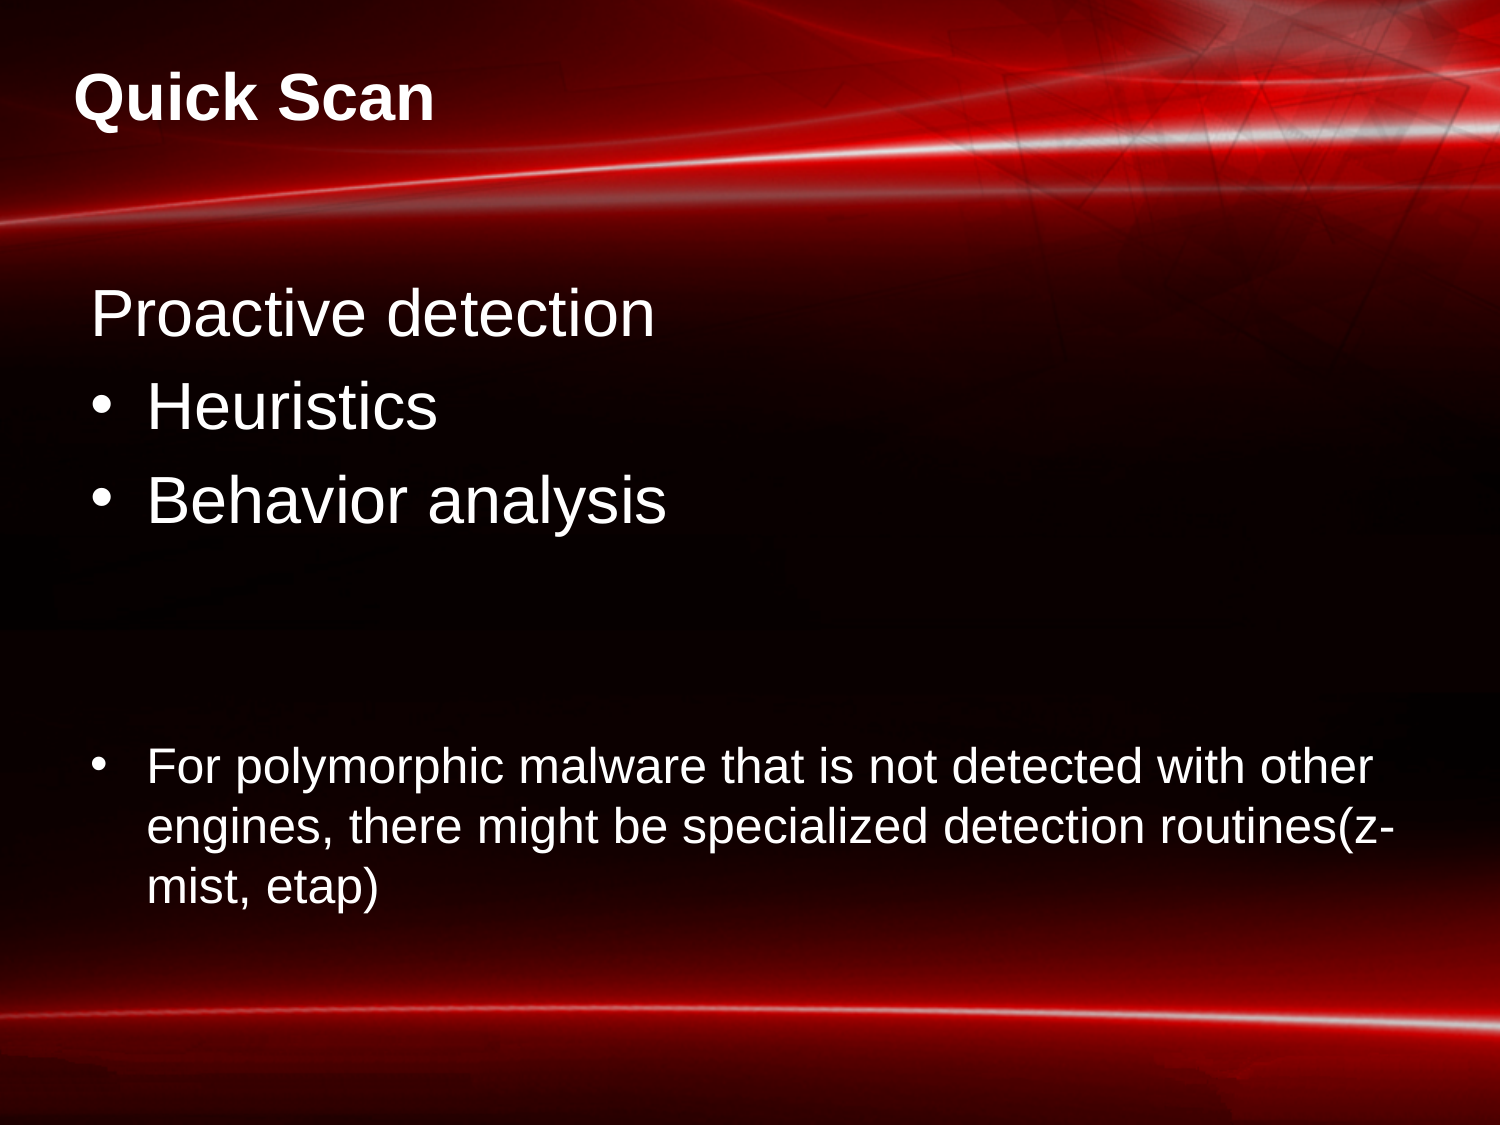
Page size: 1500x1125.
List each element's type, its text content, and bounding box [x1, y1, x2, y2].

title Quick Scan [58, 0, 1409, 188]
picture [0, 0, 1500, 1125]
list Proactive detection Heuristics Behavior analysis For polymorphic malware that is not detected with other engines, there might be specialized detection routines(z-mist, etap) [74, 262, 1426, 1006]
